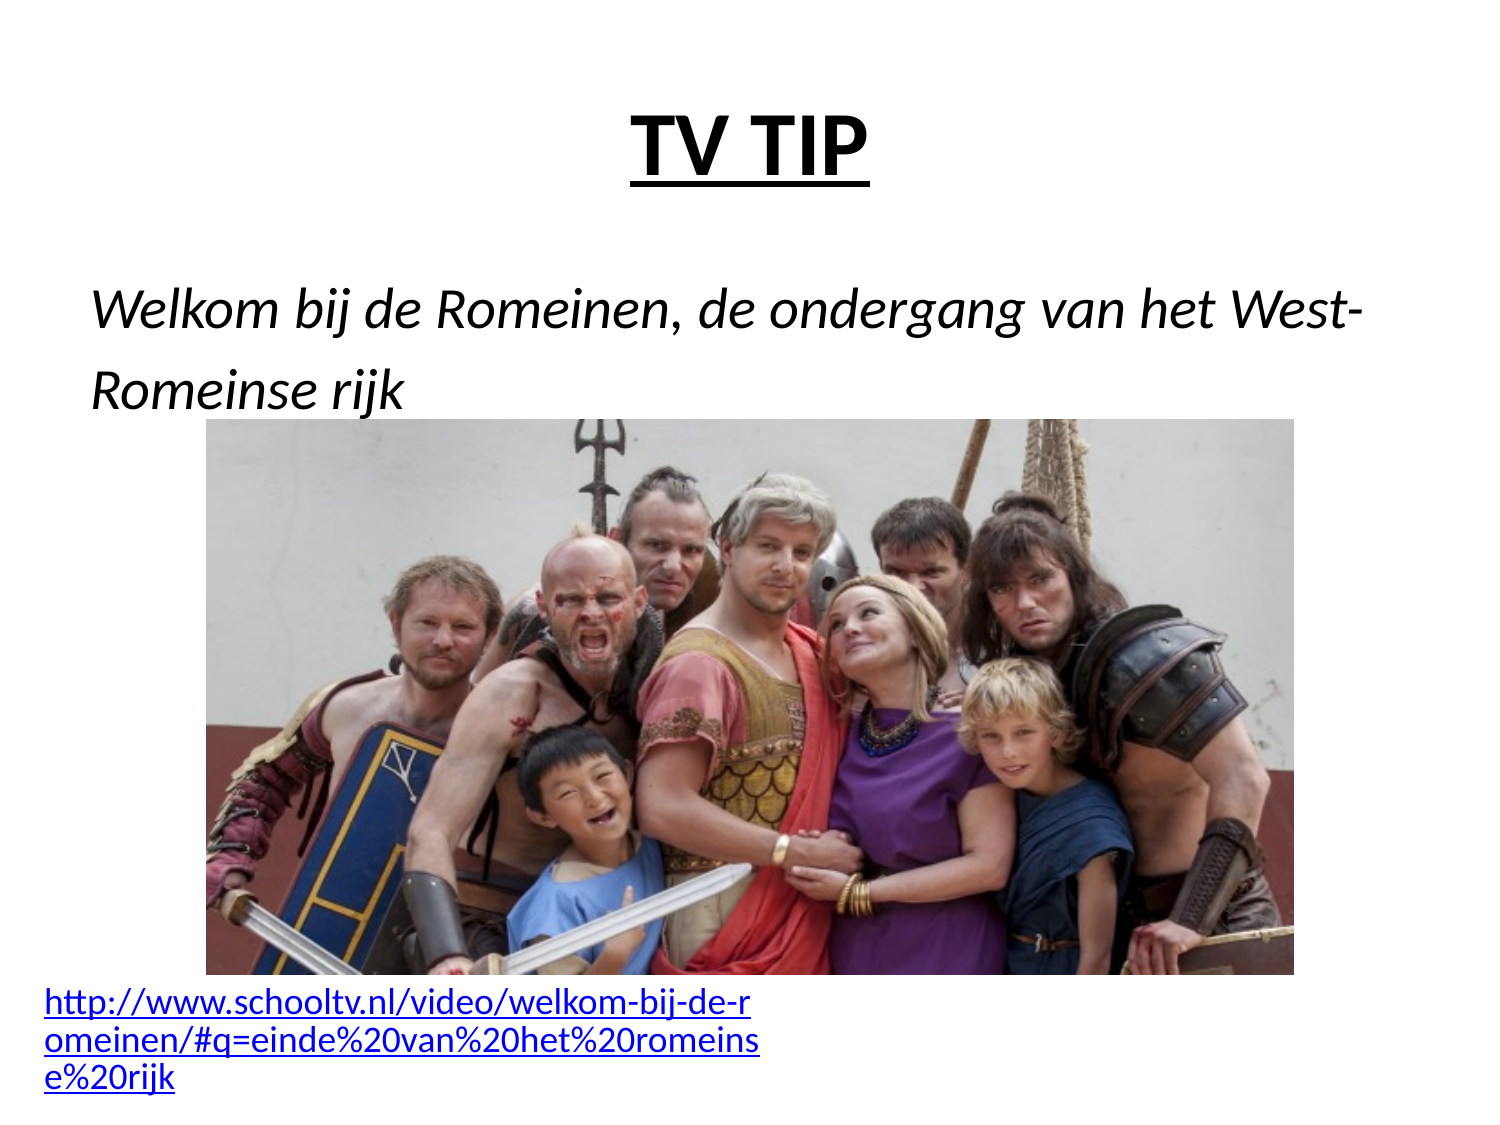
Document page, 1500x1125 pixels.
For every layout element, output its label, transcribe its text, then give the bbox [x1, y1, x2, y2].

picture [206, 418, 1294, 975]
title TV TIP [75, 45, 1425, 233]
list Welkom bij de Romeinen, de ondergang van het West- Romeinse rijk [75, 262, 1425, 1005]
text_box http://www.schooltv.nl/video/welkom-bij-de-romeinen/#q=einde%20van%20het%20romeinse%20rijk [29, 969, 780, 1030]
